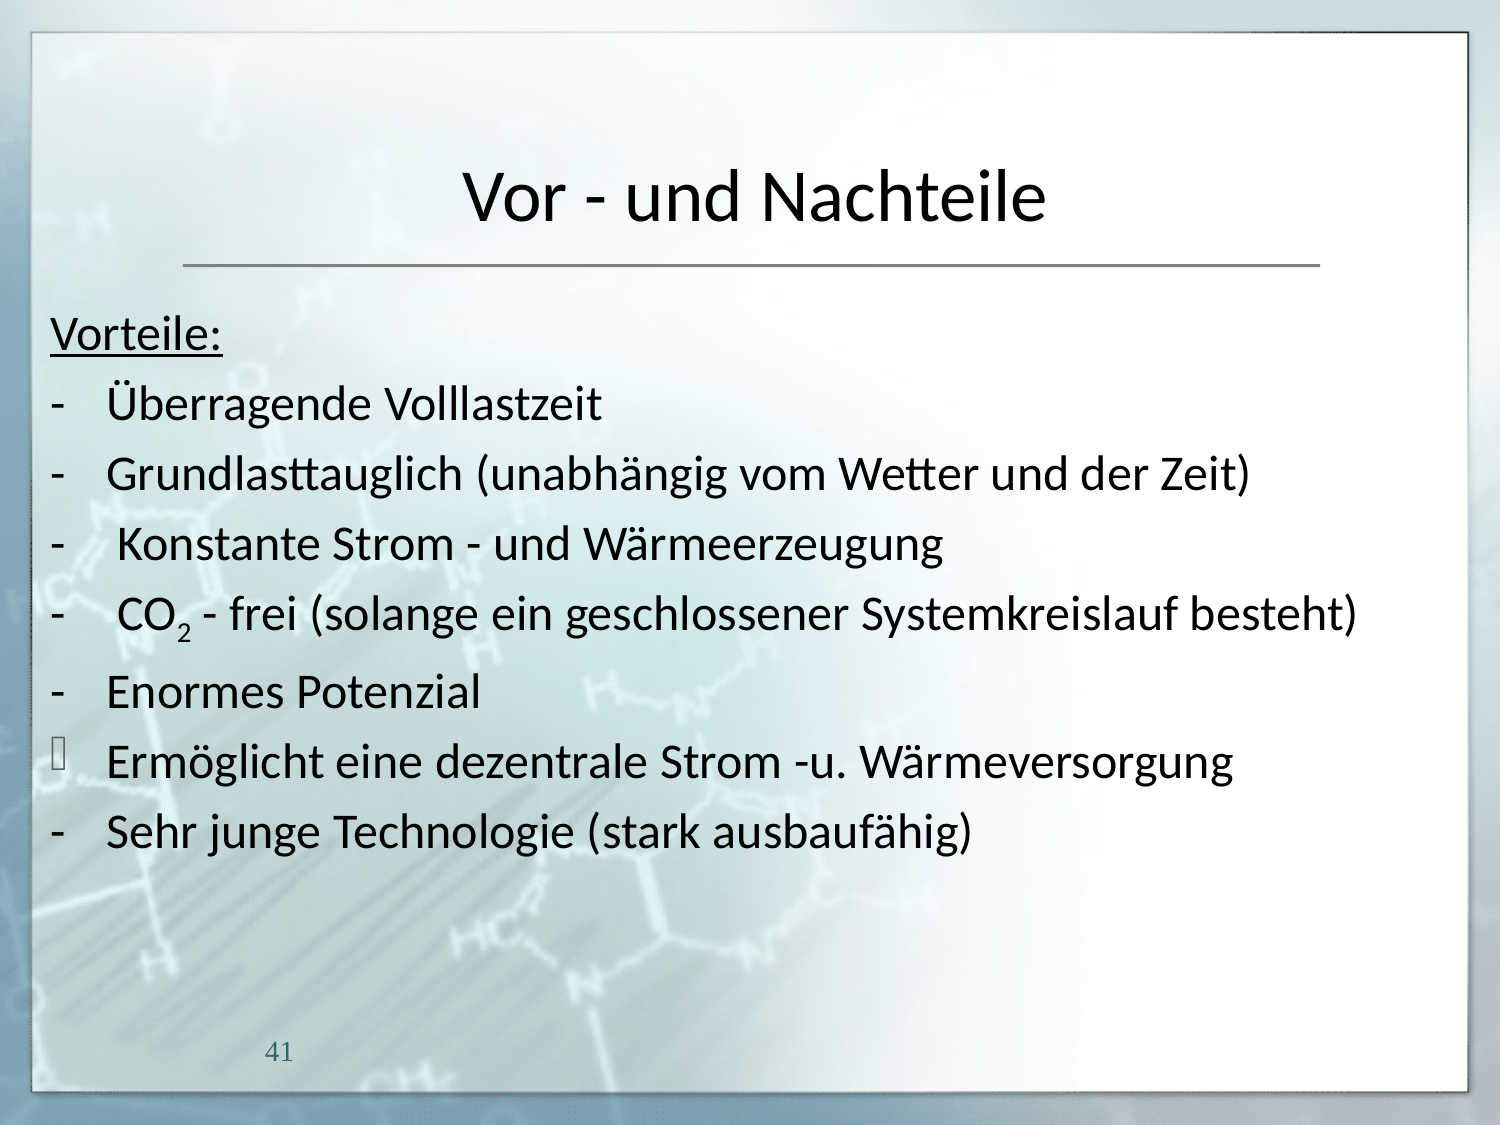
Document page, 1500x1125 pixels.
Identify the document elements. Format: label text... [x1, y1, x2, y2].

picture [0, 0, 1500, 1125]
title Vor - und Nachteile [70, 105, 1442, 279]
slide_number 41 [249, 1024, 463, 1101]
list Vorteile: - Überragende Volllastzeit - Grundlasttauglich (unabhängig vom Wetter und der Zeit) - Konstante Strom - und Wärmeerzeugung - CO2 - frei (solange ein geschlossener Systemkreislauf besteht) - Enormes Potenzial Ermöglicht eine dezentrale Strom -u. Wärmeversorgung - Sehr junge Technologie (stark ausbaufähig) [34, 292, 1466, 1091]
